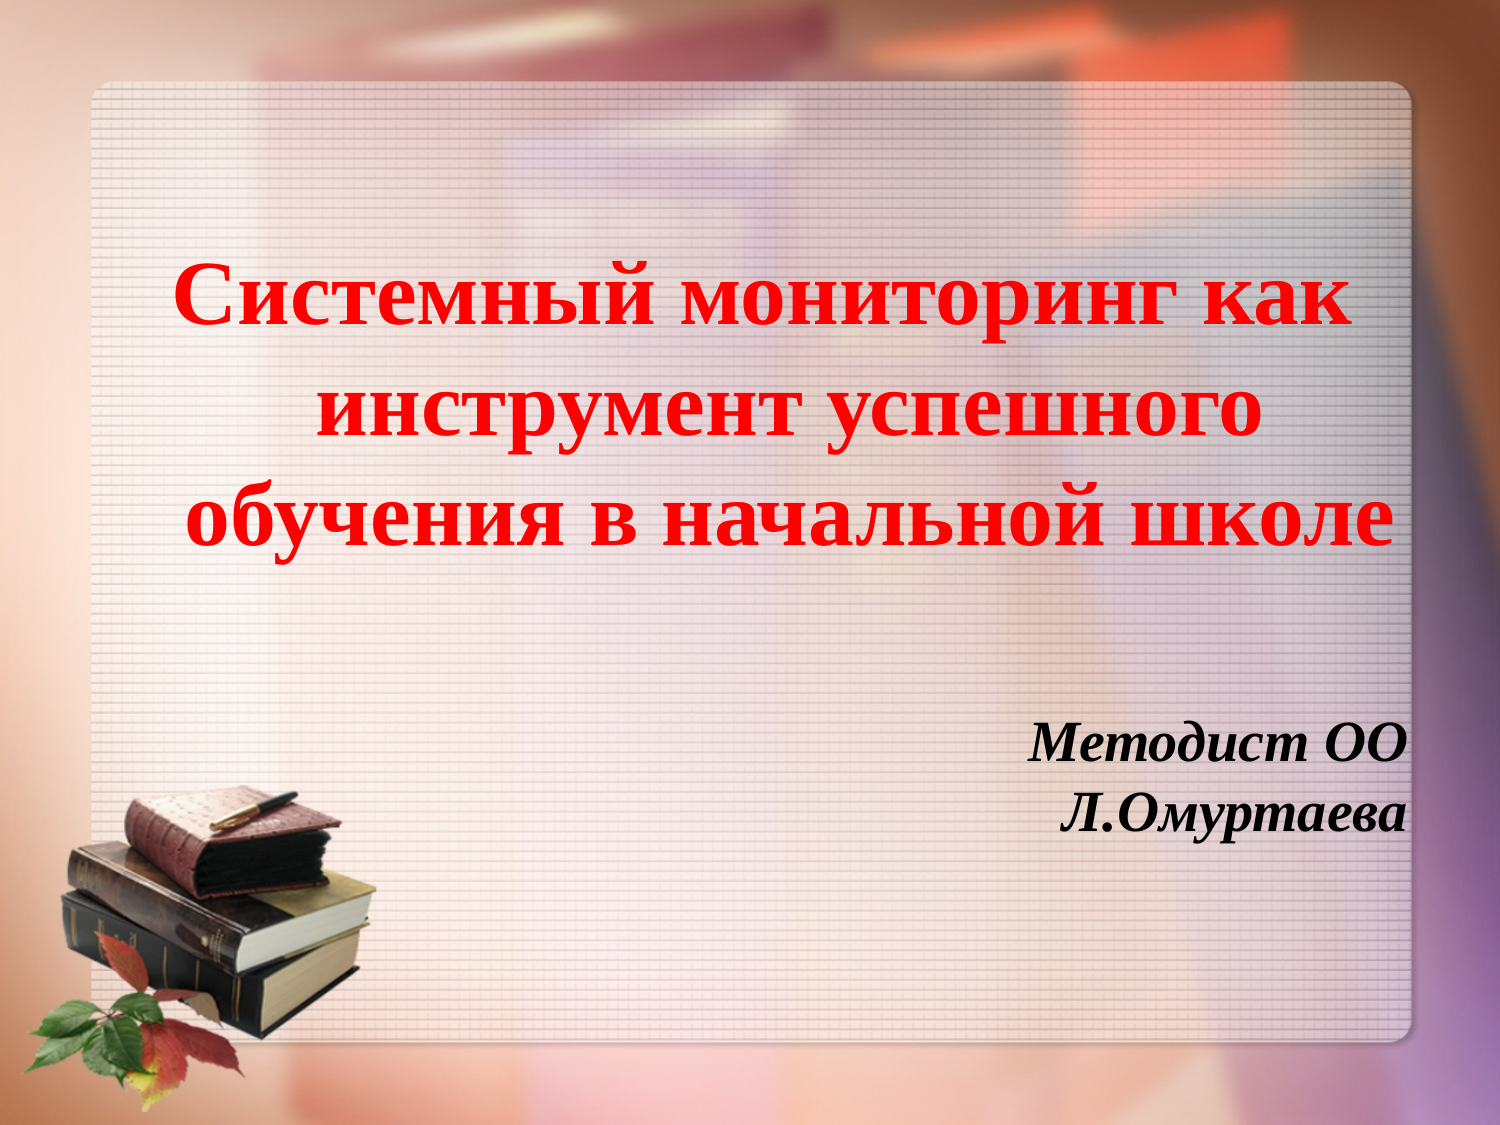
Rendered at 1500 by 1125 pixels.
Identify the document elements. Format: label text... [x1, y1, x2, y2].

list Системный мониторинг как инструмент успешного обучения в начальной школе Методист ОО Л.Омуртаева [87, 87, 1438, 1000]
picture [0, 0, 1500, 1125]
